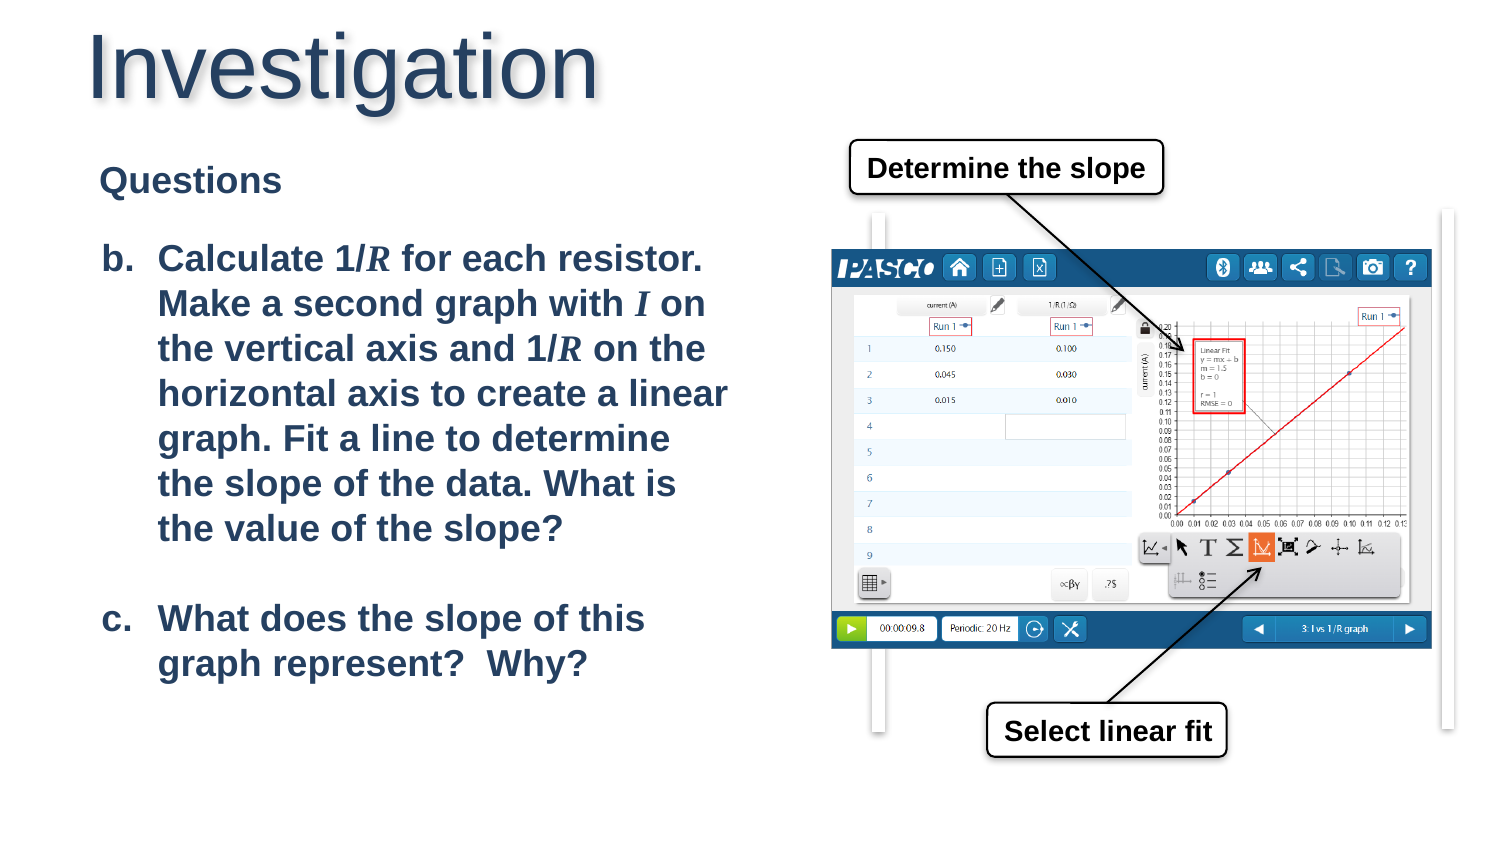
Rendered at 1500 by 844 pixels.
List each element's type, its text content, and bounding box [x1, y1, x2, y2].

text_box Questions [84, 148, 844, 209]
text_box Calculate 1/R for each resistor. Make a second graph with I on the vertical axis and 1/R on the horizontal axis to create a linear graph. Fit a line to determine the slope of the data. What is the value of the slope? What does the slope of this graph represent? Why? [86, 226, 746, 692]
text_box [849, 139, 1185, 352]
text_box Investigation [70, 0, 728, 206]
picture [831, 249, 1432, 649]
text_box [986, 566, 1262, 758]
